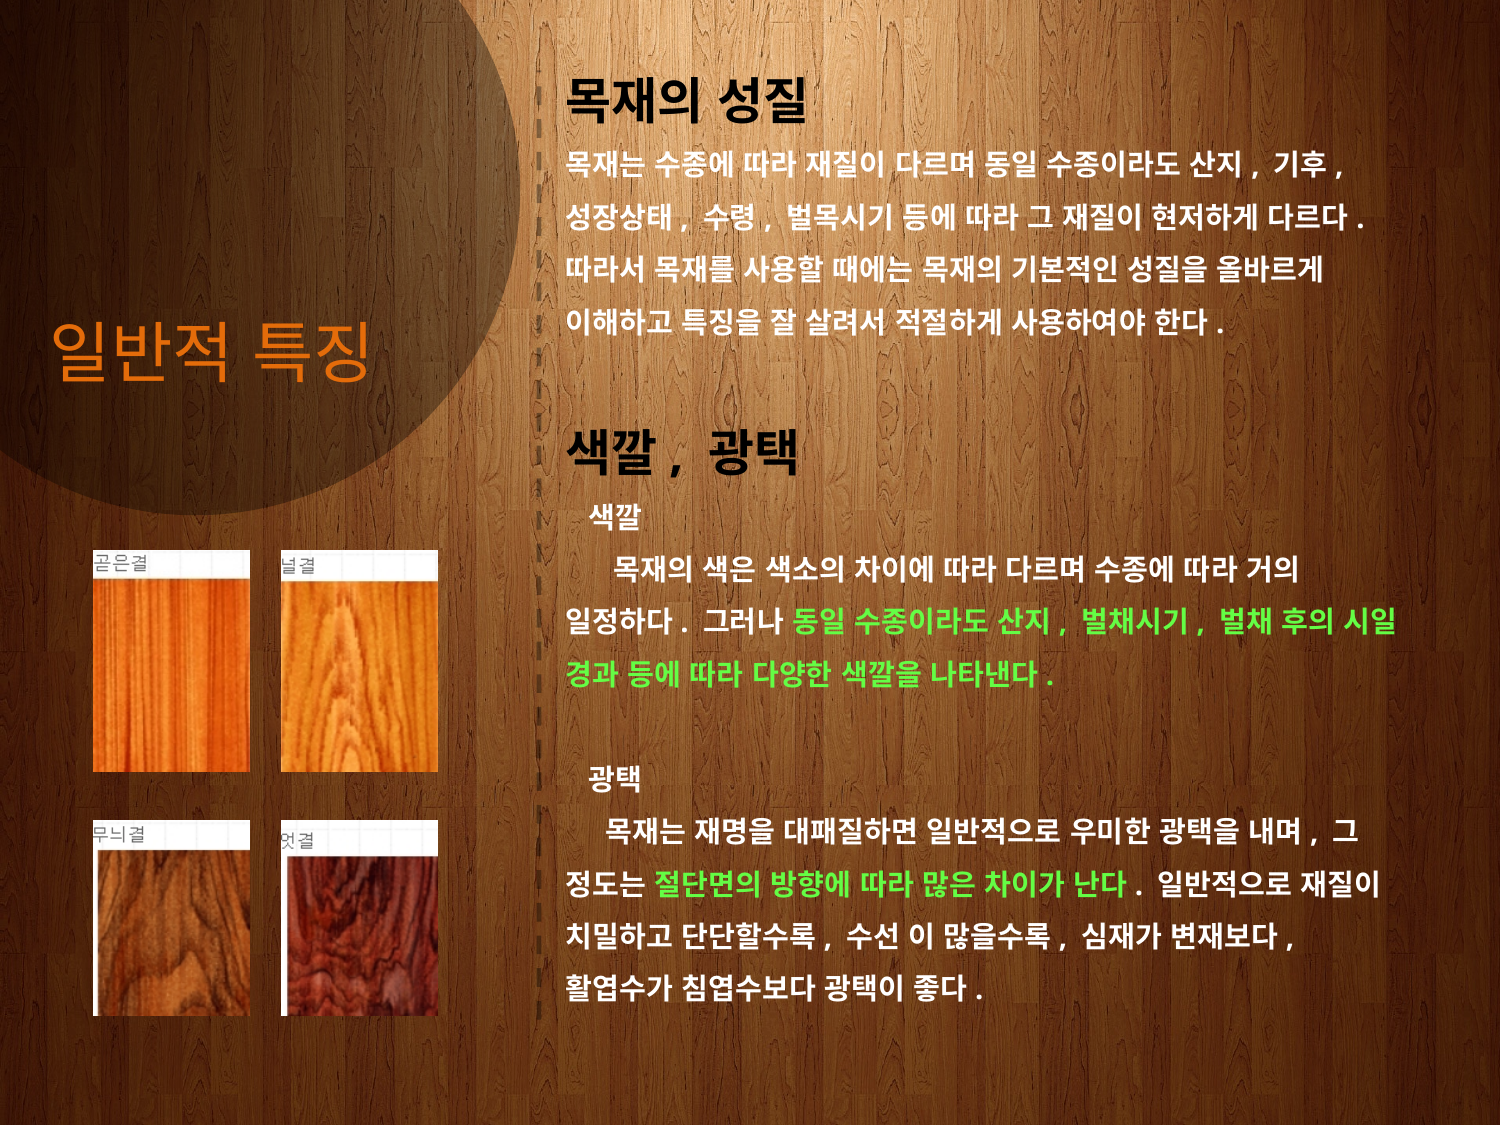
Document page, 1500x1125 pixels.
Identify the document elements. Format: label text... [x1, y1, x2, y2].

text_box PART 1 일반적 특징 [0, 0, 523, 518]
text_box 목재의 성질 목재는 수종에 따라 재질이 다르며 동일 수종이라도 산지, 기후, 성장상태, 수령, 벌목시기 등에 따라 그 재질이 현저하게 다르다. 따라서 목재를 사용할 때에는 목재의 기본적인 성질을 올바르게 이해하고 특징을 잘 살려서 적절하게 사용하여야 한다. 색깔, 광택 색깔 목재의 색은 색소의 차이에 따라 다르며 수종에 따라 거의 일정하다. 그러나 동일 수종이라도 산지, 벌채시기, 벌채 후의 시일 경과 등에 따라 다양한 색깔을 나타낸다. 광택 목재는 재명을 대패질하면 일반적으로 우미한 광택을 내며, 그 정도는 절단면의 방향에 따라 많은 차이가 난다. 일반적으로 재질이 치밀하고 단단할수록, 수선 이 많을수록, 심재가 변재보다, 활엽수가 침엽수보다 광택이 좋다. [550, 31, 1428, 1114]
picture [0, 0, 1500, 1125]
